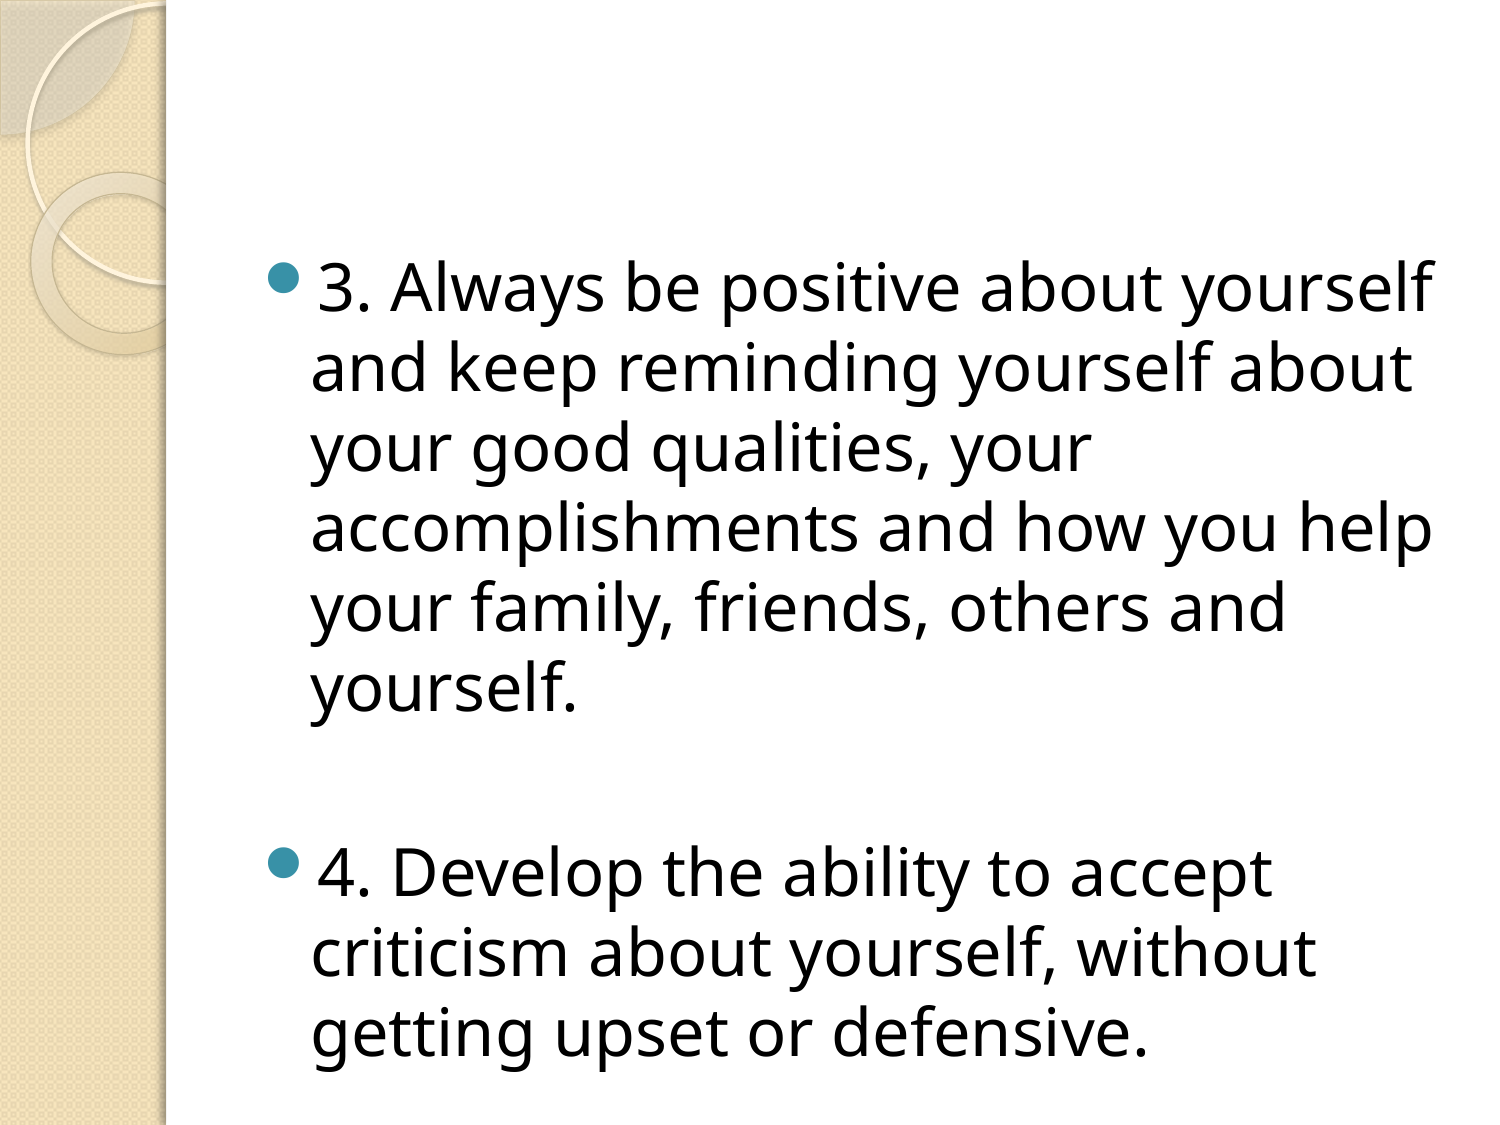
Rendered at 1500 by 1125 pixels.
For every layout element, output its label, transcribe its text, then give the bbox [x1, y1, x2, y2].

list 3. Always be positive about yourself and keep reminding yourself about your good qualities, your accomplishments and how you help your family, friends, others and yourself. 4. Develop the ability to accept criticism about yourself, without getting upset or defensive. [235, 237, 1466, 1025]
